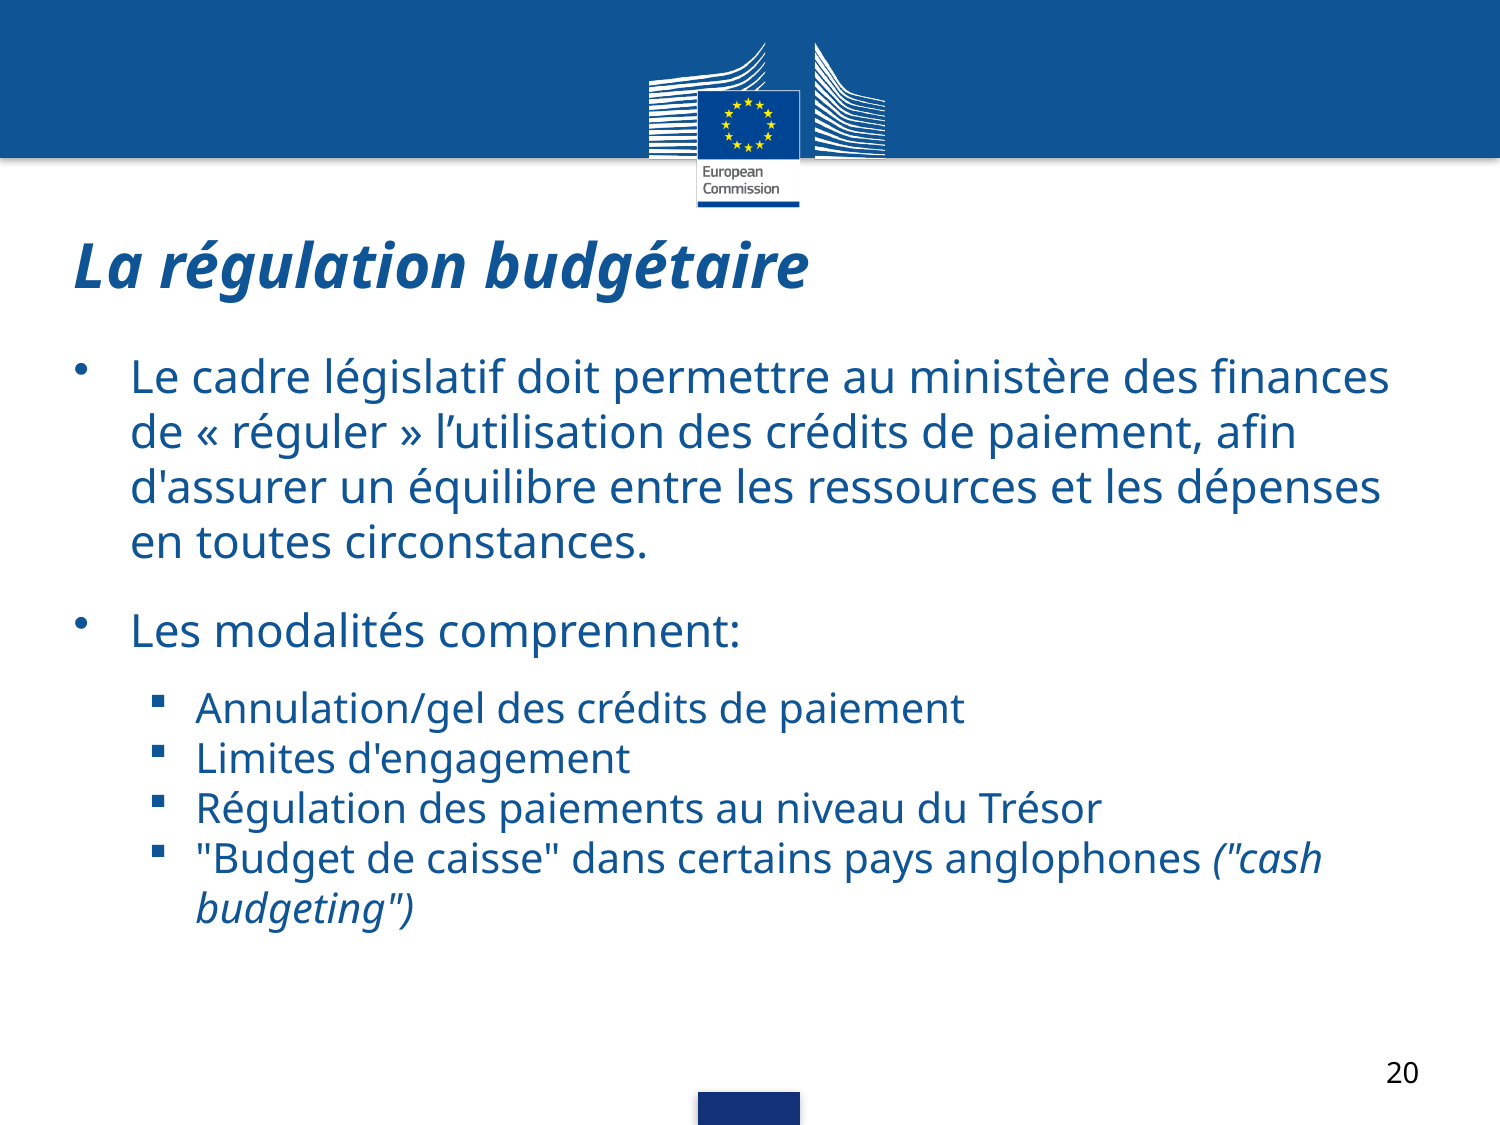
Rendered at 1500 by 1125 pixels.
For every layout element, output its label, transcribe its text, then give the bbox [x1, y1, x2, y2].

title La régulation budgétaire [0, 210, 1500, 317]
list Le cadre législatif doit permettre au ministère des finances de « réguler » l’utilisation des crédits de paiement, afin d'assurer un équilibre entre les ressources et les dépenses en toutes circonstances. Les modalités comprennent: Annulation/gel des crédits de paiement Limites d'engagement Régulation des paiements au niveau du Trésor "Budget de caisse" dans certains pays anglophones ("cash budgeting") [58, 339, 1456, 1077]
picture [649, 42, 885, 208]
slide_number 20 [1370, 1046, 1500, 1125]
